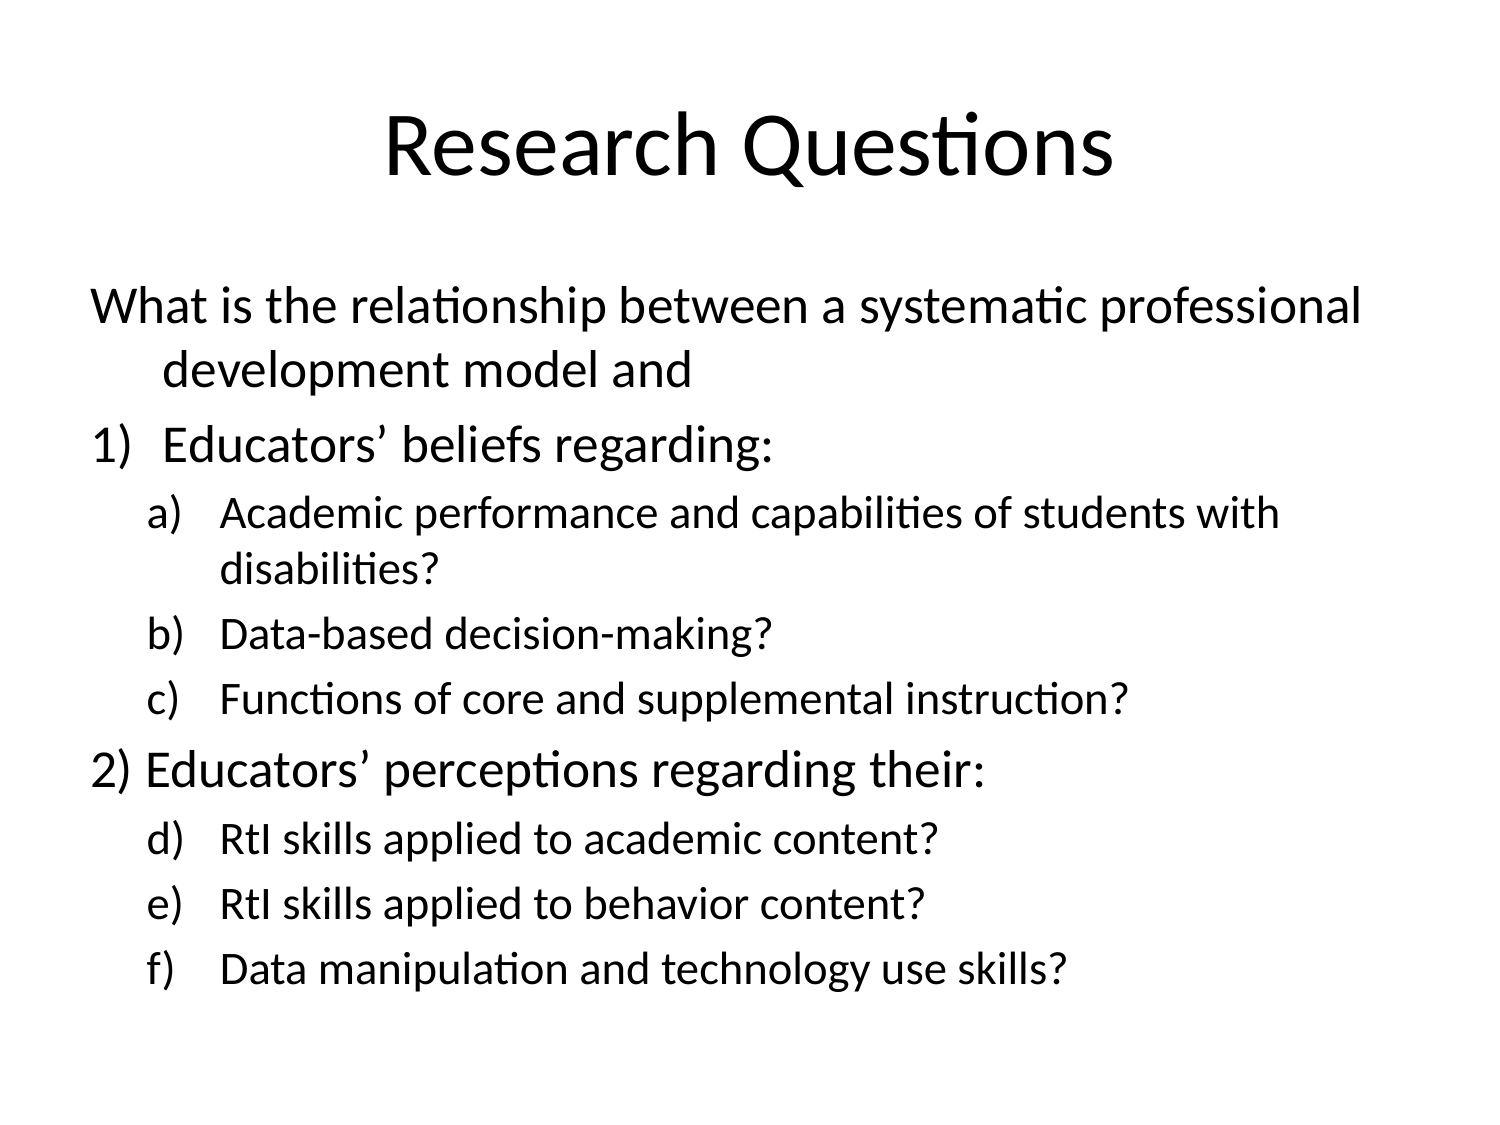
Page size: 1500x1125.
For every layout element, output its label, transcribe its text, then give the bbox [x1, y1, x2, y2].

list What is the relationship between a systematic professional development model and Educators’ beliefs regarding: Academic performance and capabilities of students with disabilities? Data-based decision-making? Functions of core and supplemental instruction? 2) Educators’ perceptions regarding their: RtI skills applied to academic content? RtI skills applied to behavior content? Data manipulation and technology use skills? [75, 262, 1425, 1005]
title Research Questions [75, 45, 1425, 233]
